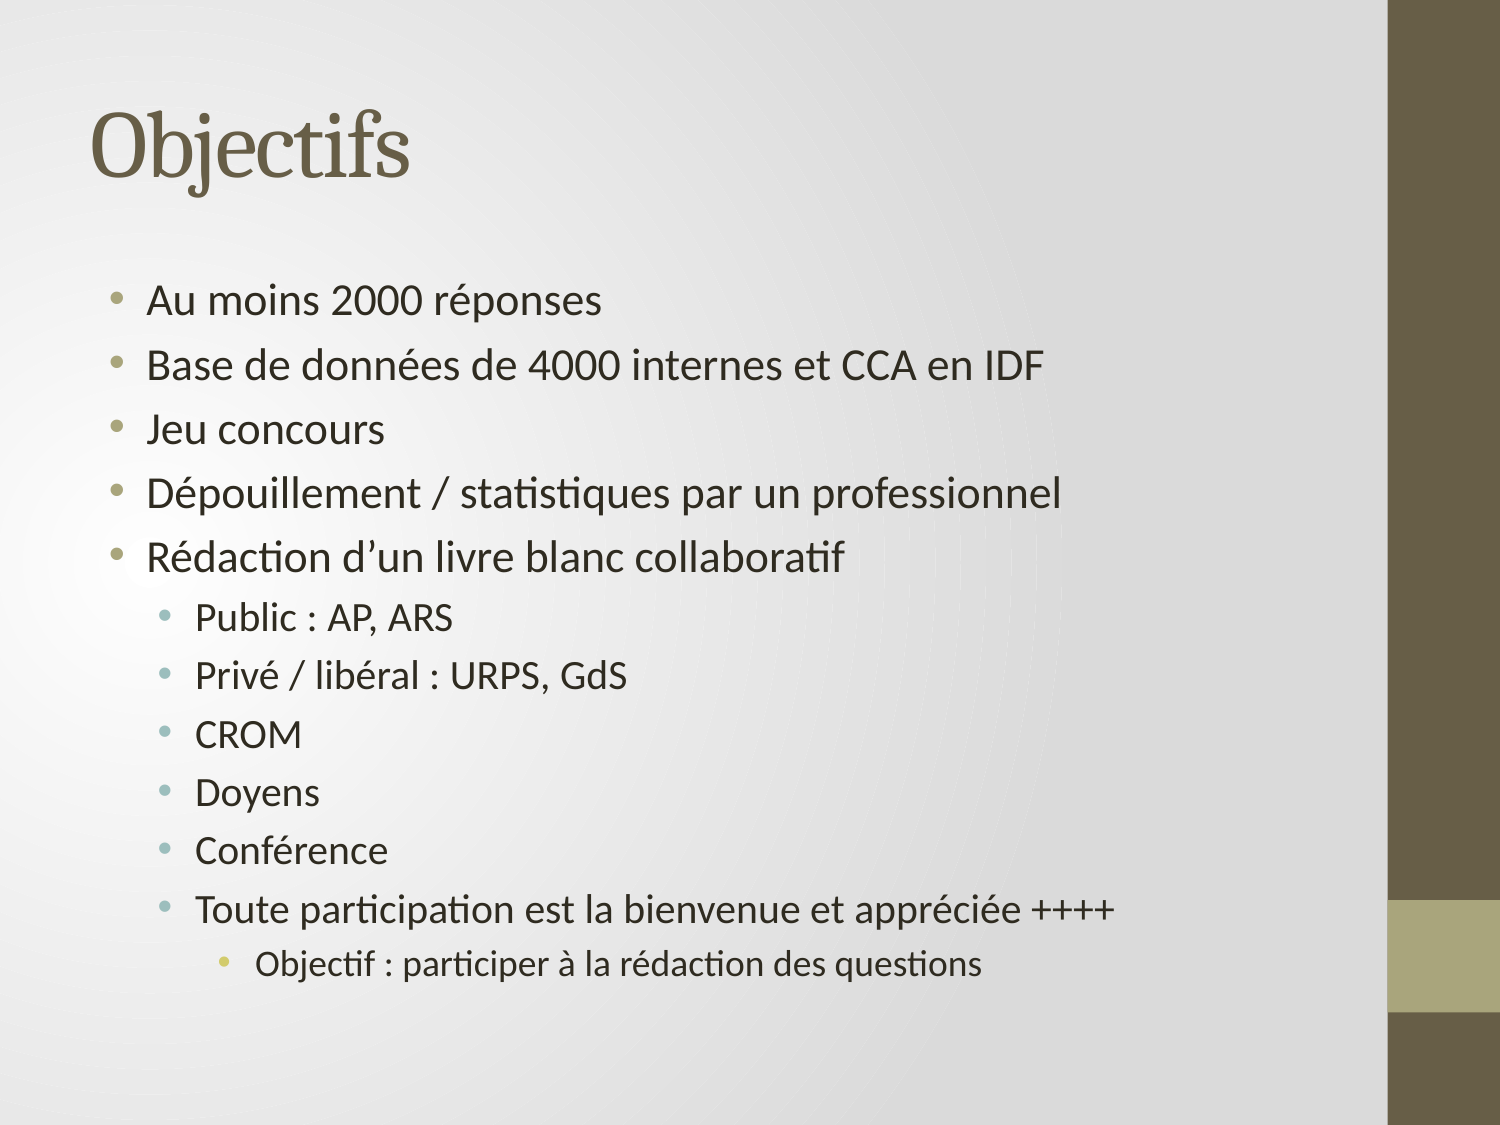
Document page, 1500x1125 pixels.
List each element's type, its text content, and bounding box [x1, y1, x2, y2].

title Objectifs [75, 45, 1325, 233]
list Au moins 2000 réponses Base de données de 4000 internes et CCA en IDF Jeu concours Dépouillement / statistiques par un professionnel Rédaction d’un livre blanc collaboratif Public : AP, ARS Privé / libéral : URPS, GdS CROM Doyens Conférence Toute participation est la bienvenue et appréciée ++++ Objectif : participer à la rédaction des questions [75, 262, 1325, 1050]
